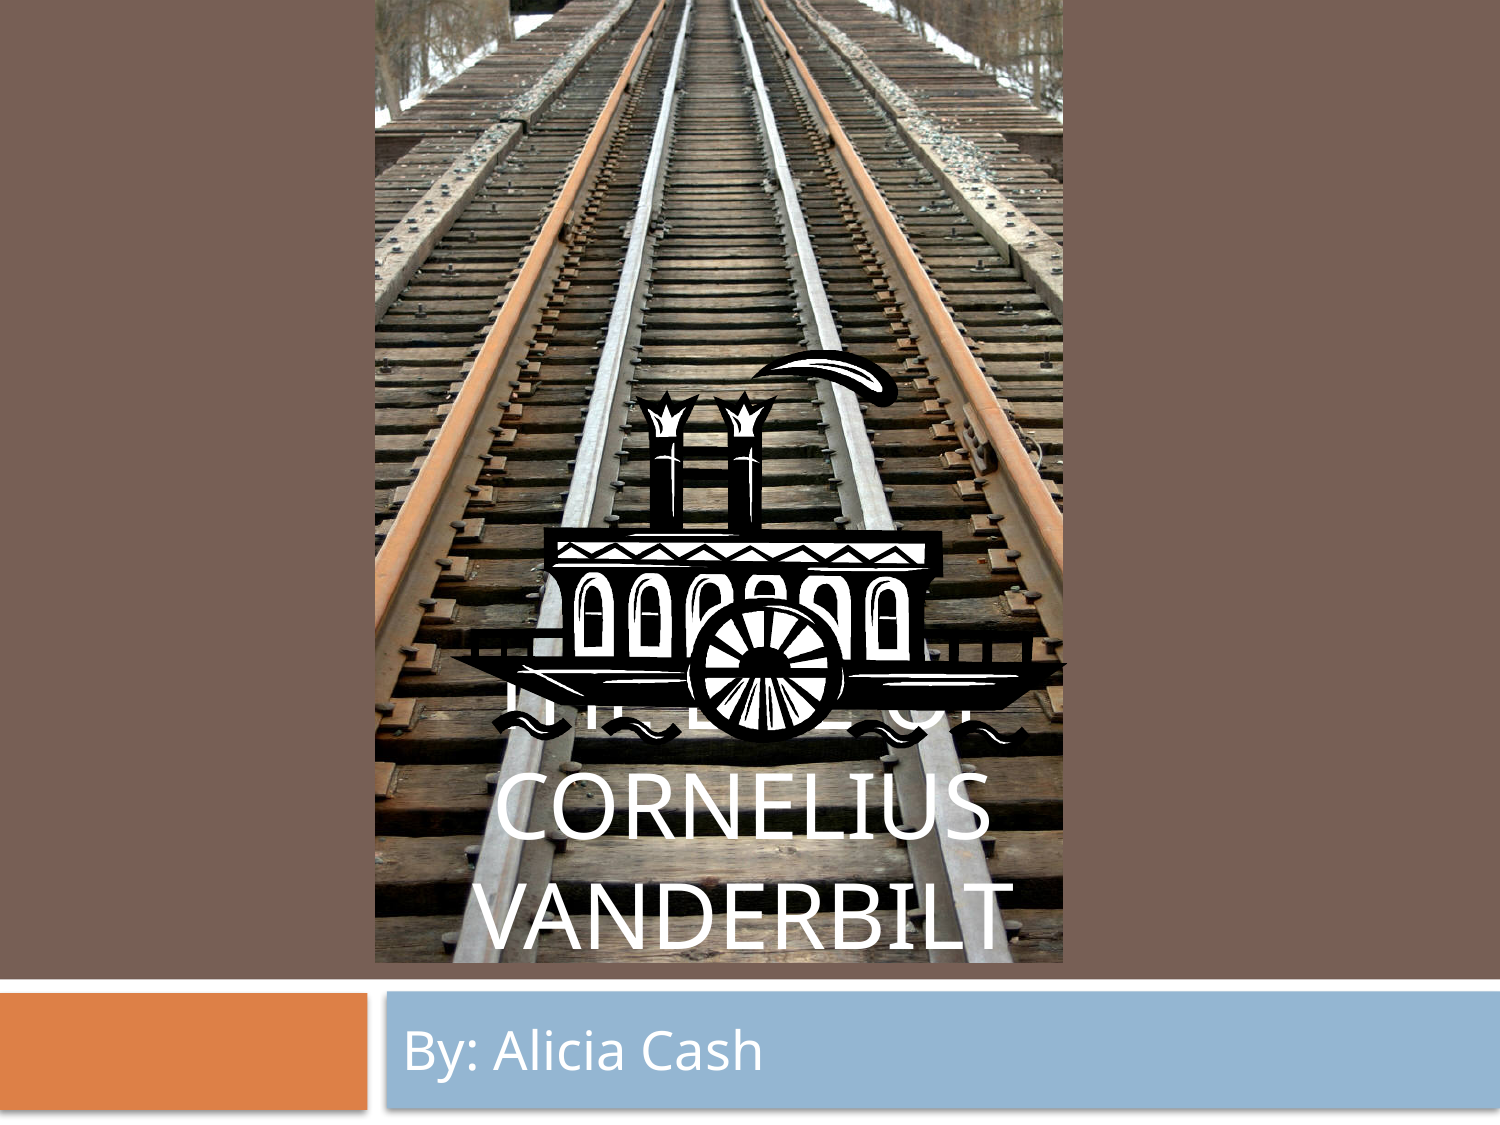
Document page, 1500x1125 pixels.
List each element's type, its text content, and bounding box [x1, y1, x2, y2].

subtitle By: Alicia Cash [387, 992, 1488, 1105]
picture [374, 0, 1068, 963]
title The Life of Cornelius Vanderbilt [212, 675, 1275, 975]
